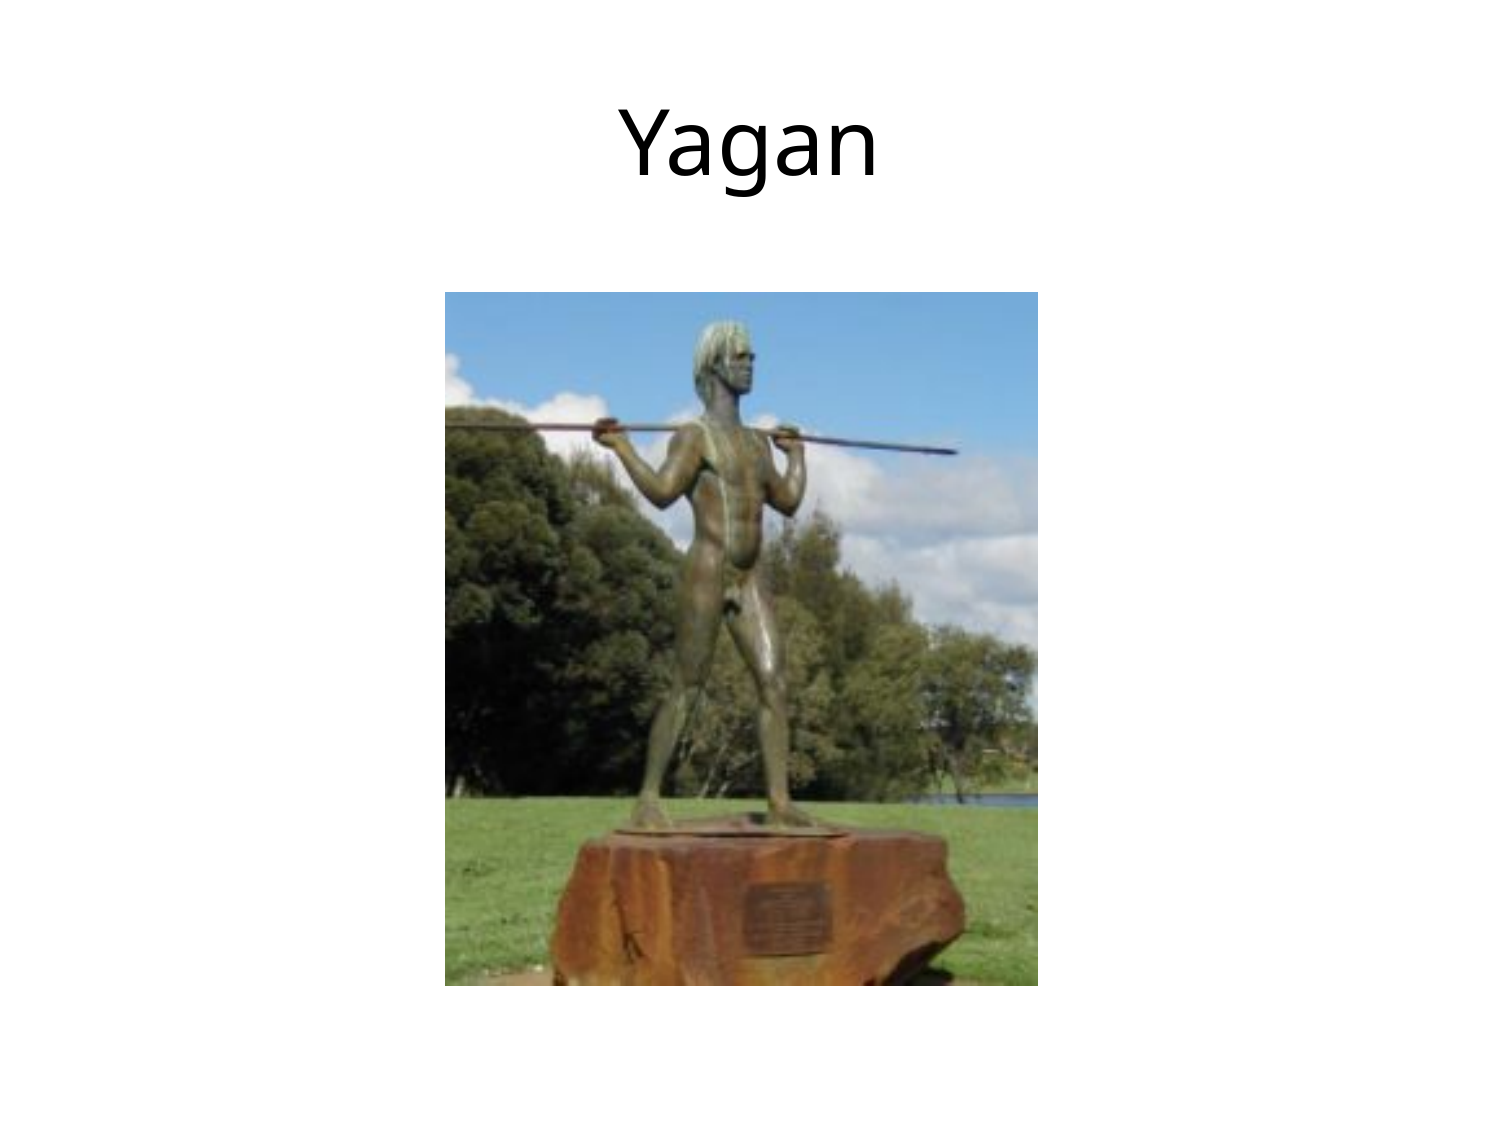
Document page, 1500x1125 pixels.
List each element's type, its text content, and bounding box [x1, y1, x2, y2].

title Yagan [74, 44, 1426, 233]
picture [445, 292, 1038, 987]
